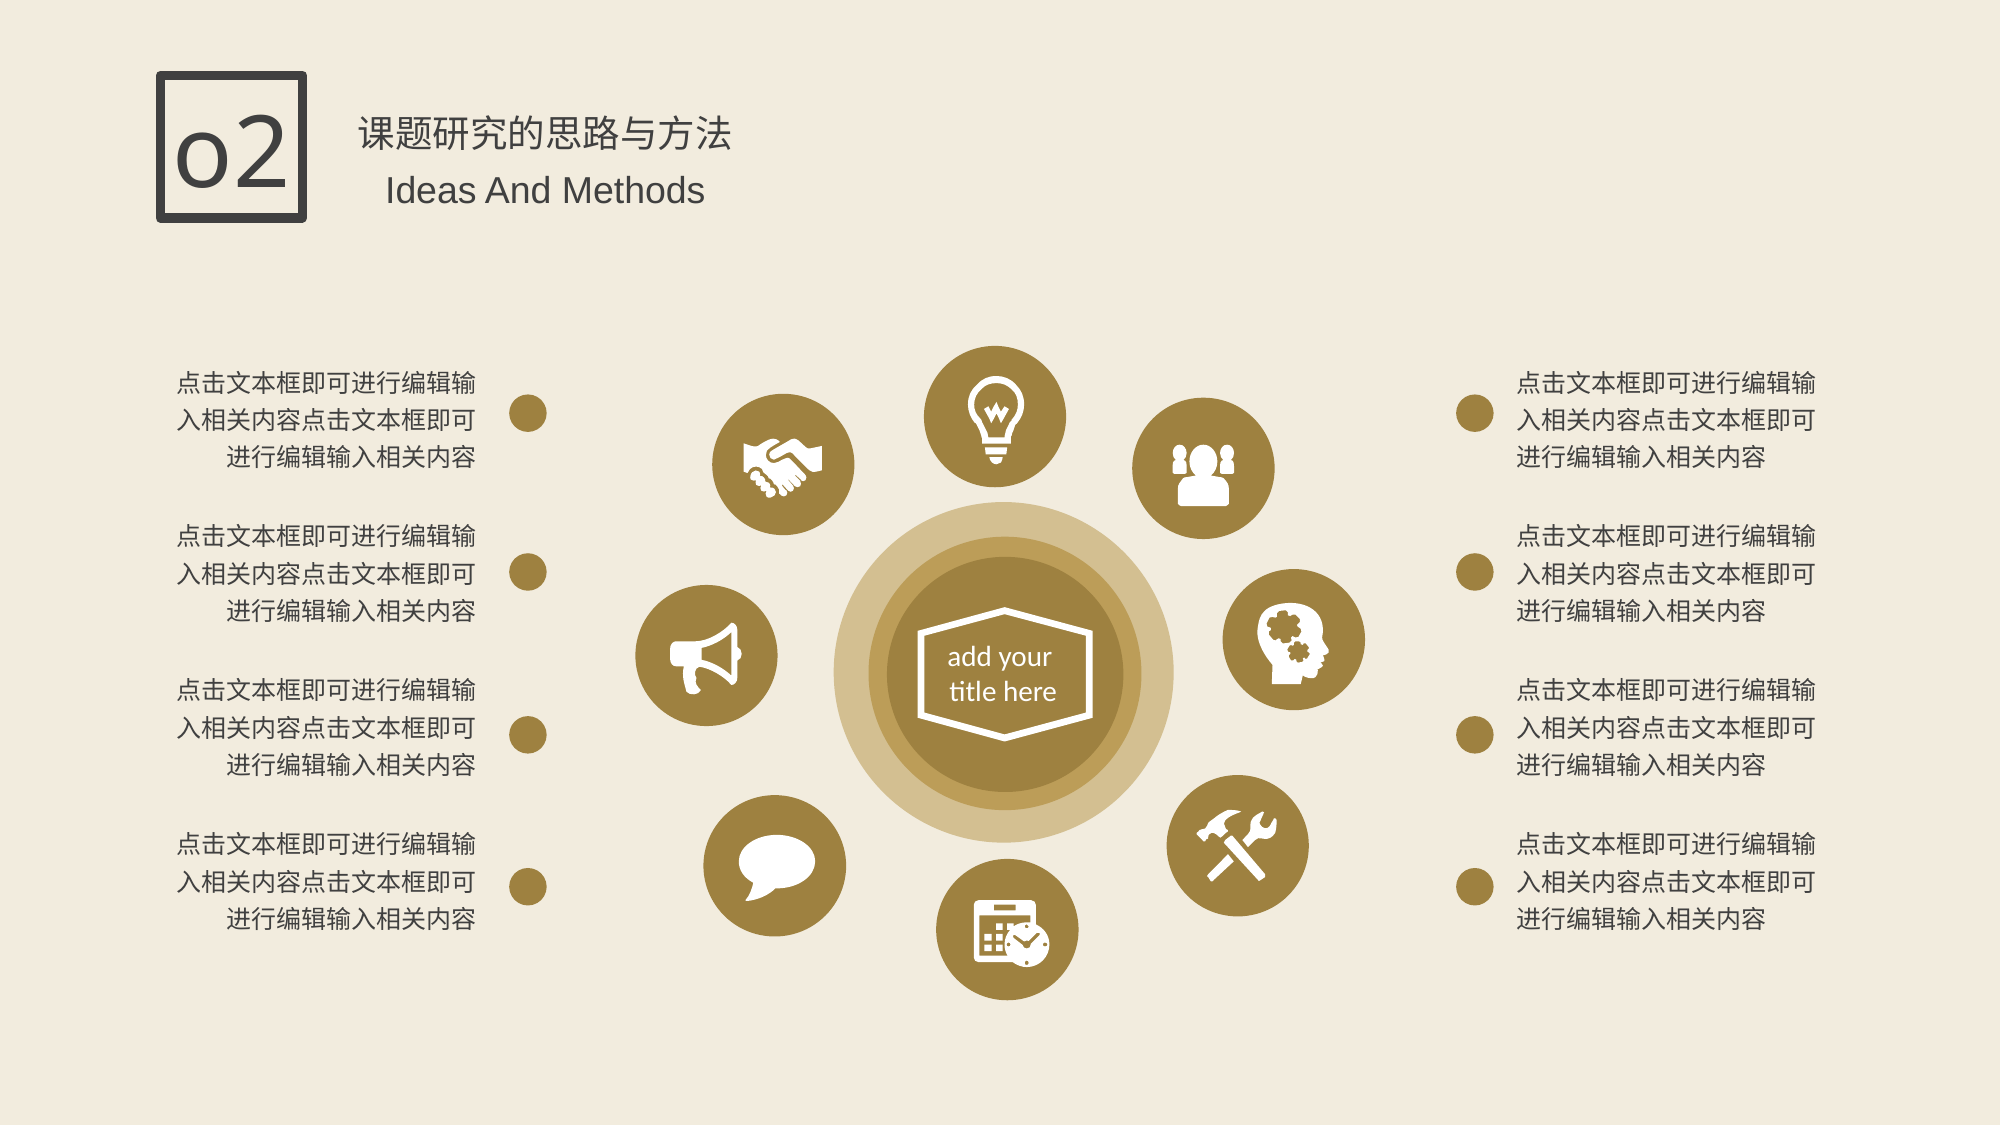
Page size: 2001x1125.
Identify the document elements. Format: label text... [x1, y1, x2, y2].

text_box [670, 622, 742, 695]
text_box [920, 607, 1090, 630]
text_box [1206, 854, 1234, 882]
text_box [984, 447, 1008, 455]
text_box [635, 584, 778, 727]
text_box 点击文本框即可进行编辑输入相关内容点击文本框即可进行编辑输入相关内容 [1502, 352, 1848, 480]
text_box 点击文本框即可进行编辑输入相关内容点击文本框即可进行编辑输入相关内容 [145, 352, 492, 480]
text_box [508, 552, 548, 592]
text_box [1177, 444, 1229, 507]
text_box [1242, 811, 1277, 848]
text_box [508, 393, 548, 433]
text_box [1222, 569, 1366, 711]
text_box [160, 75, 303, 79]
text_box [973, 900, 1050, 968]
text_box 点击文本框即可进行编辑输入相关内容点击文本框即可进行编辑输入相关内容 [145, 659, 492, 787]
text_box [1257, 602, 1329, 685]
text_box [508, 866, 548, 907]
text_box [967, 376, 1025, 444]
text_box add your title here [888, 630, 1112, 715]
text_box [894, 556, 1124, 792]
text_box [1455, 866, 1495, 907]
text_box 点击文本框即可进行编辑输入相关内容点击文本框即可进行编辑输入相关内容 [1502, 506, 1848, 633]
text_box [738, 834, 816, 901]
text_box [769, 438, 822, 473]
text_box [923, 345, 1067, 488]
text_box [1196, 809, 1242, 842]
text_box 点击文本框即可进行编辑输入相关内容点击文本框即可进行编辑输入相关内容 [145, 506, 492, 633]
text_box [1455, 552, 1495, 592]
text_box [712, 393, 855, 536]
text_box [936, 858, 1079, 1001]
text_box [703, 795, 847, 937]
text_box [868, 536, 1142, 811]
text_box [1223, 835, 1266, 882]
text_box [1455, 393, 1495, 433]
text_box [1220, 444, 1235, 474]
text_box [989, 457, 1003, 465]
text_box [1172, 444, 1187, 474]
text_box [508, 715, 548, 755]
text_box [743, 438, 807, 497]
text_box 点击文本框即可进行编辑输入相关内容点击文本框即可进行编辑输入相关内容 [1502, 813, 1848, 941]
text_box o2 [143, 79, 320, 158]
text_box [1166, 775, 1309, 917]
text_box [833, 502, 1174, 843]
text_box Ideas And Methods [133, 158, 958, 219]
text_box 课题研究的思路与方法 [342, 57, 748, 158]
text_box [917, 715, 1093, 742]
text_box [1455, 715, 1495, 755]
text_box [1132, 397, 1275, 540]
text_box 点击文本框即可进行编辑输入相关内容点击文本框即可进行编辑输入相关内容 [1502, 659, 1848, 787]
text_box 点击文本框即可进行编辑输入相关内容点击文本框即可进行编辑输入相关内容 [145, 813, 492, 941]
text_box [750, 470, 776, 498]
